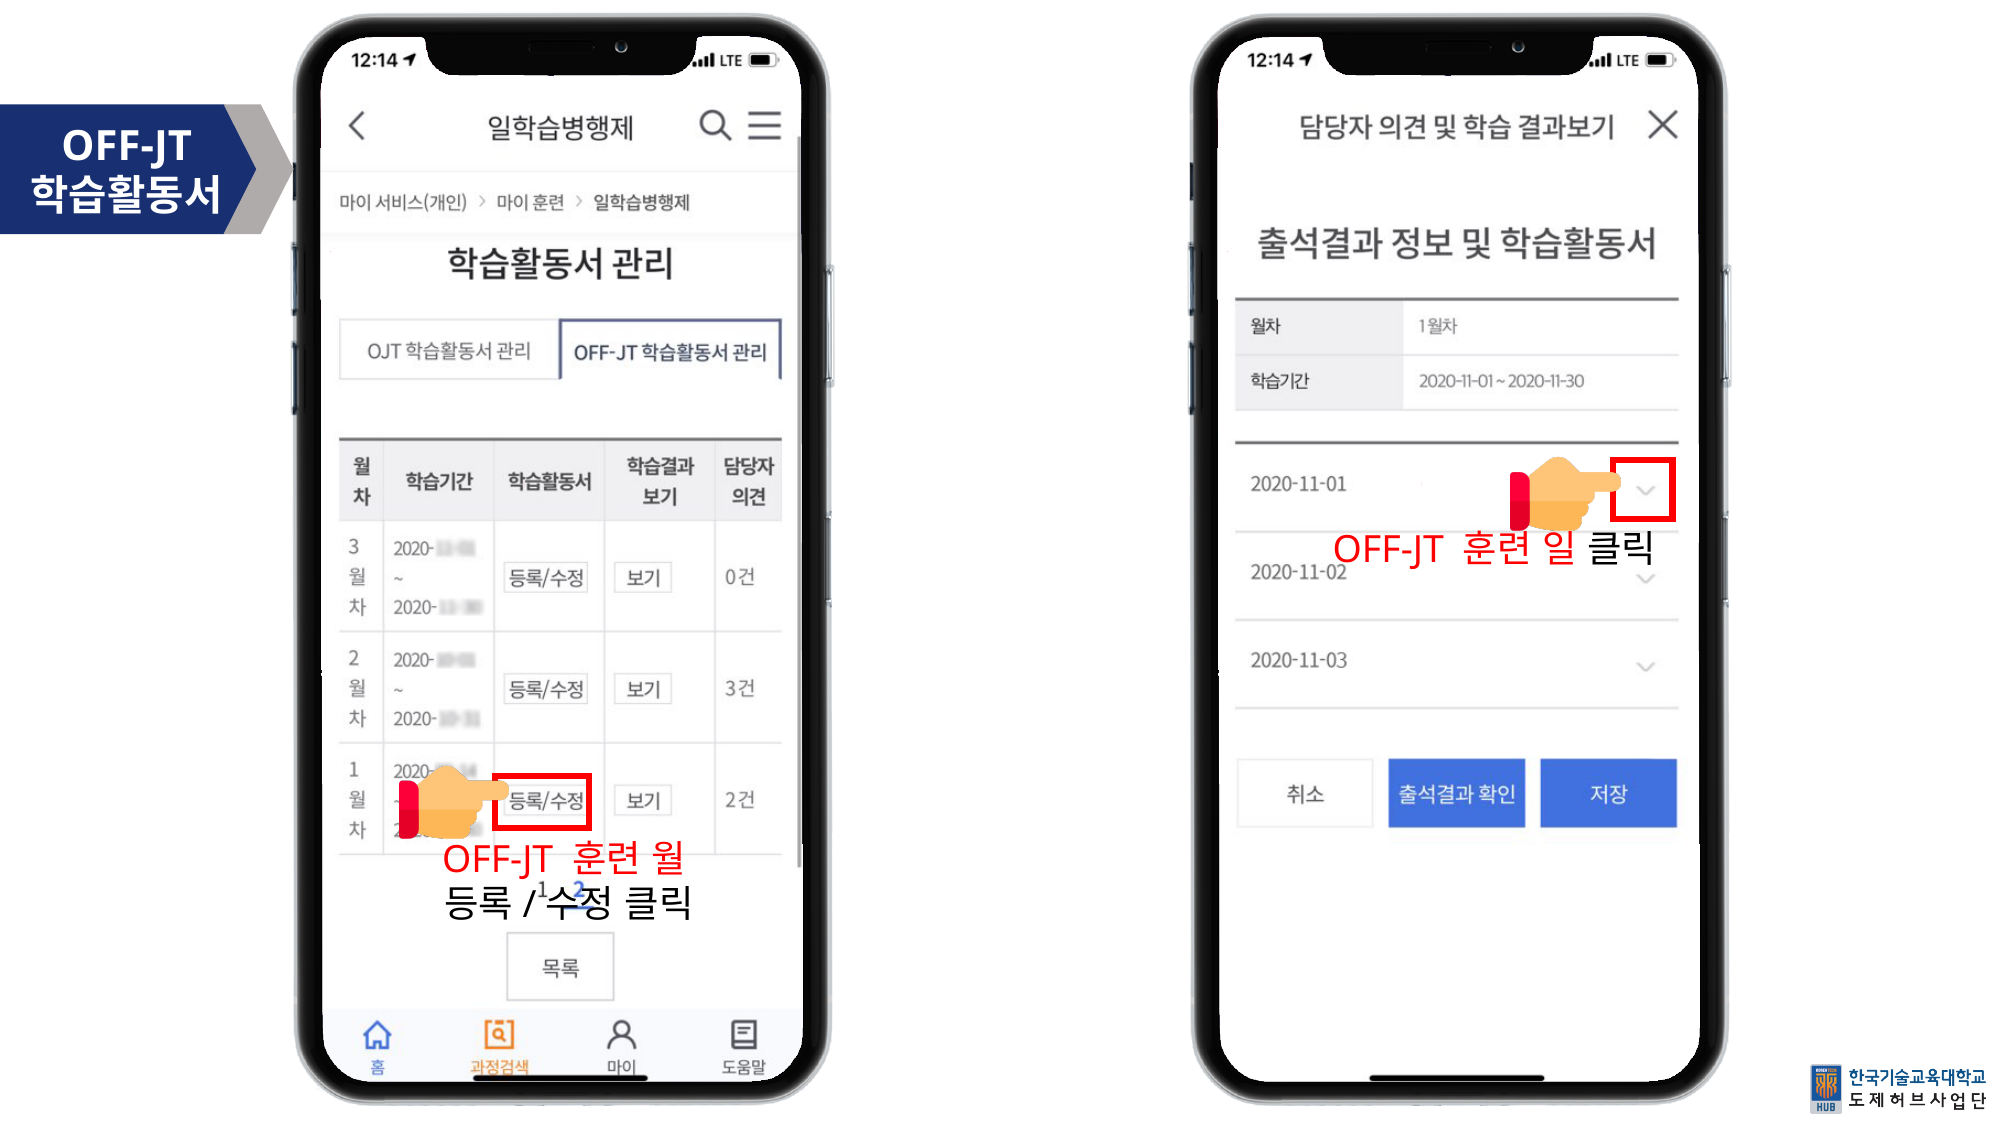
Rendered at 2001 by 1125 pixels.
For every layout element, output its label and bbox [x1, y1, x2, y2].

text_box [0, 104, 294, 235]
picture [1166, 0, 1748, 1125]
picture [1810, 1064, 1986, 1114]
picture [269, 0, 852, 1125]
